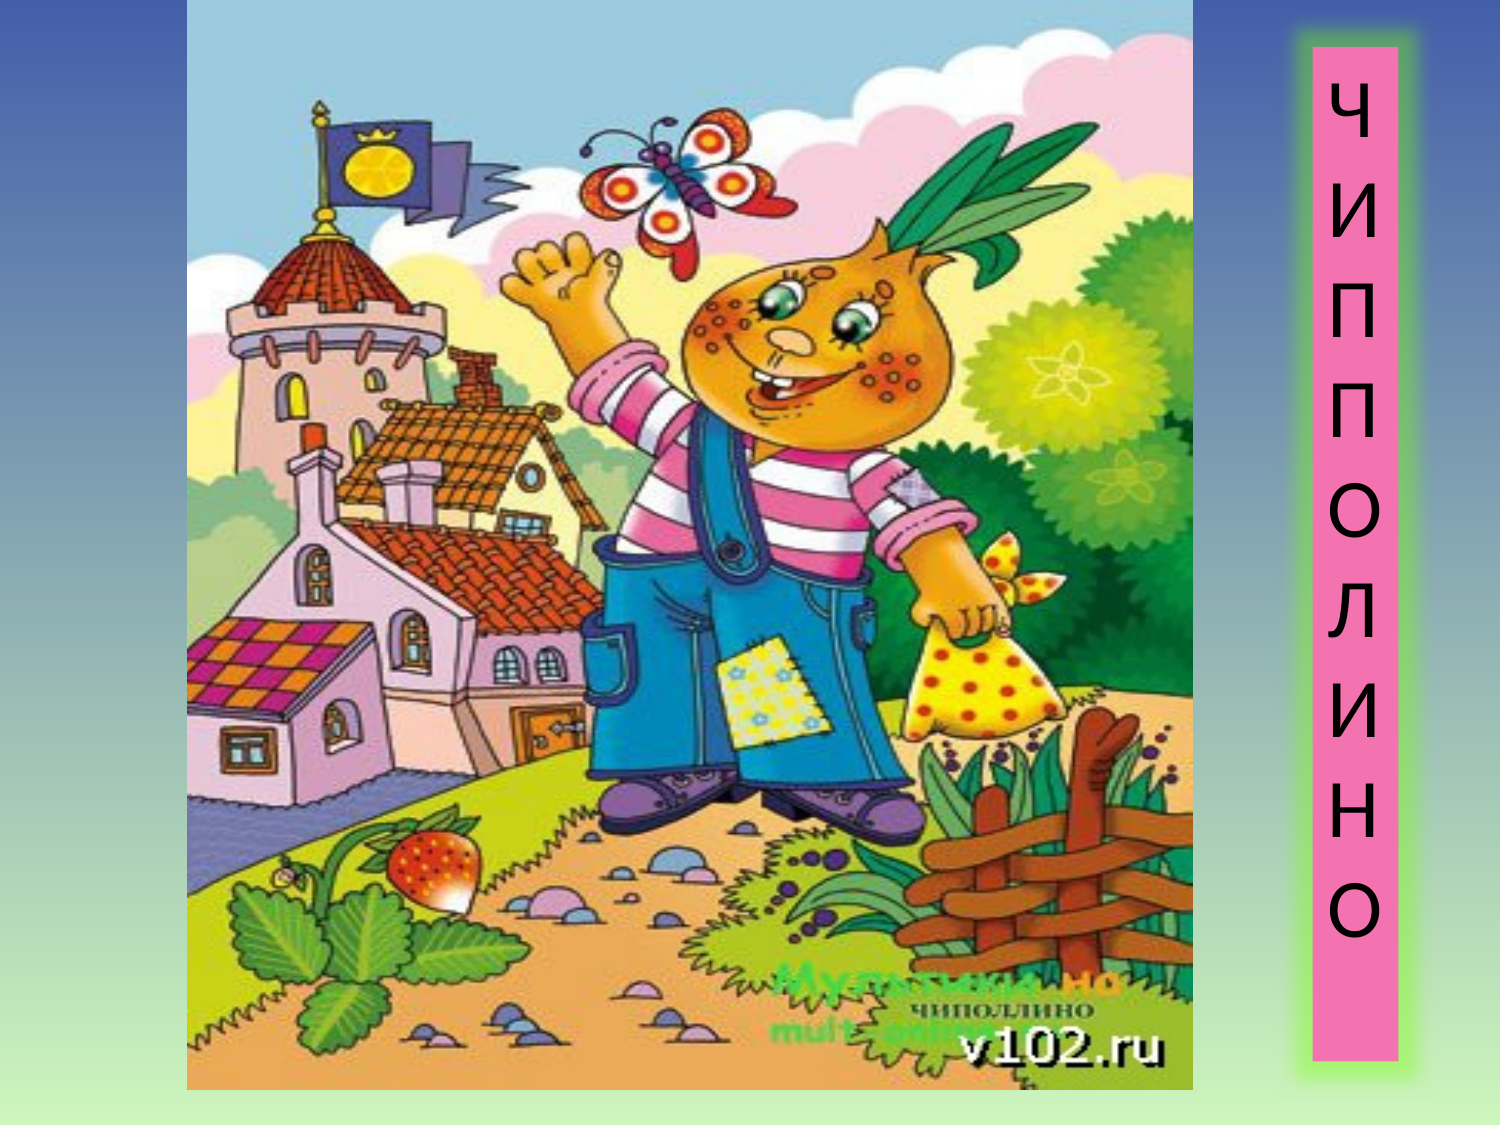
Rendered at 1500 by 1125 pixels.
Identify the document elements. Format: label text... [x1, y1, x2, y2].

picture [187, 0, 1194, 1091]
text_box Ч И П П О Л И Н О [1312, 46, 1399, 1062]
